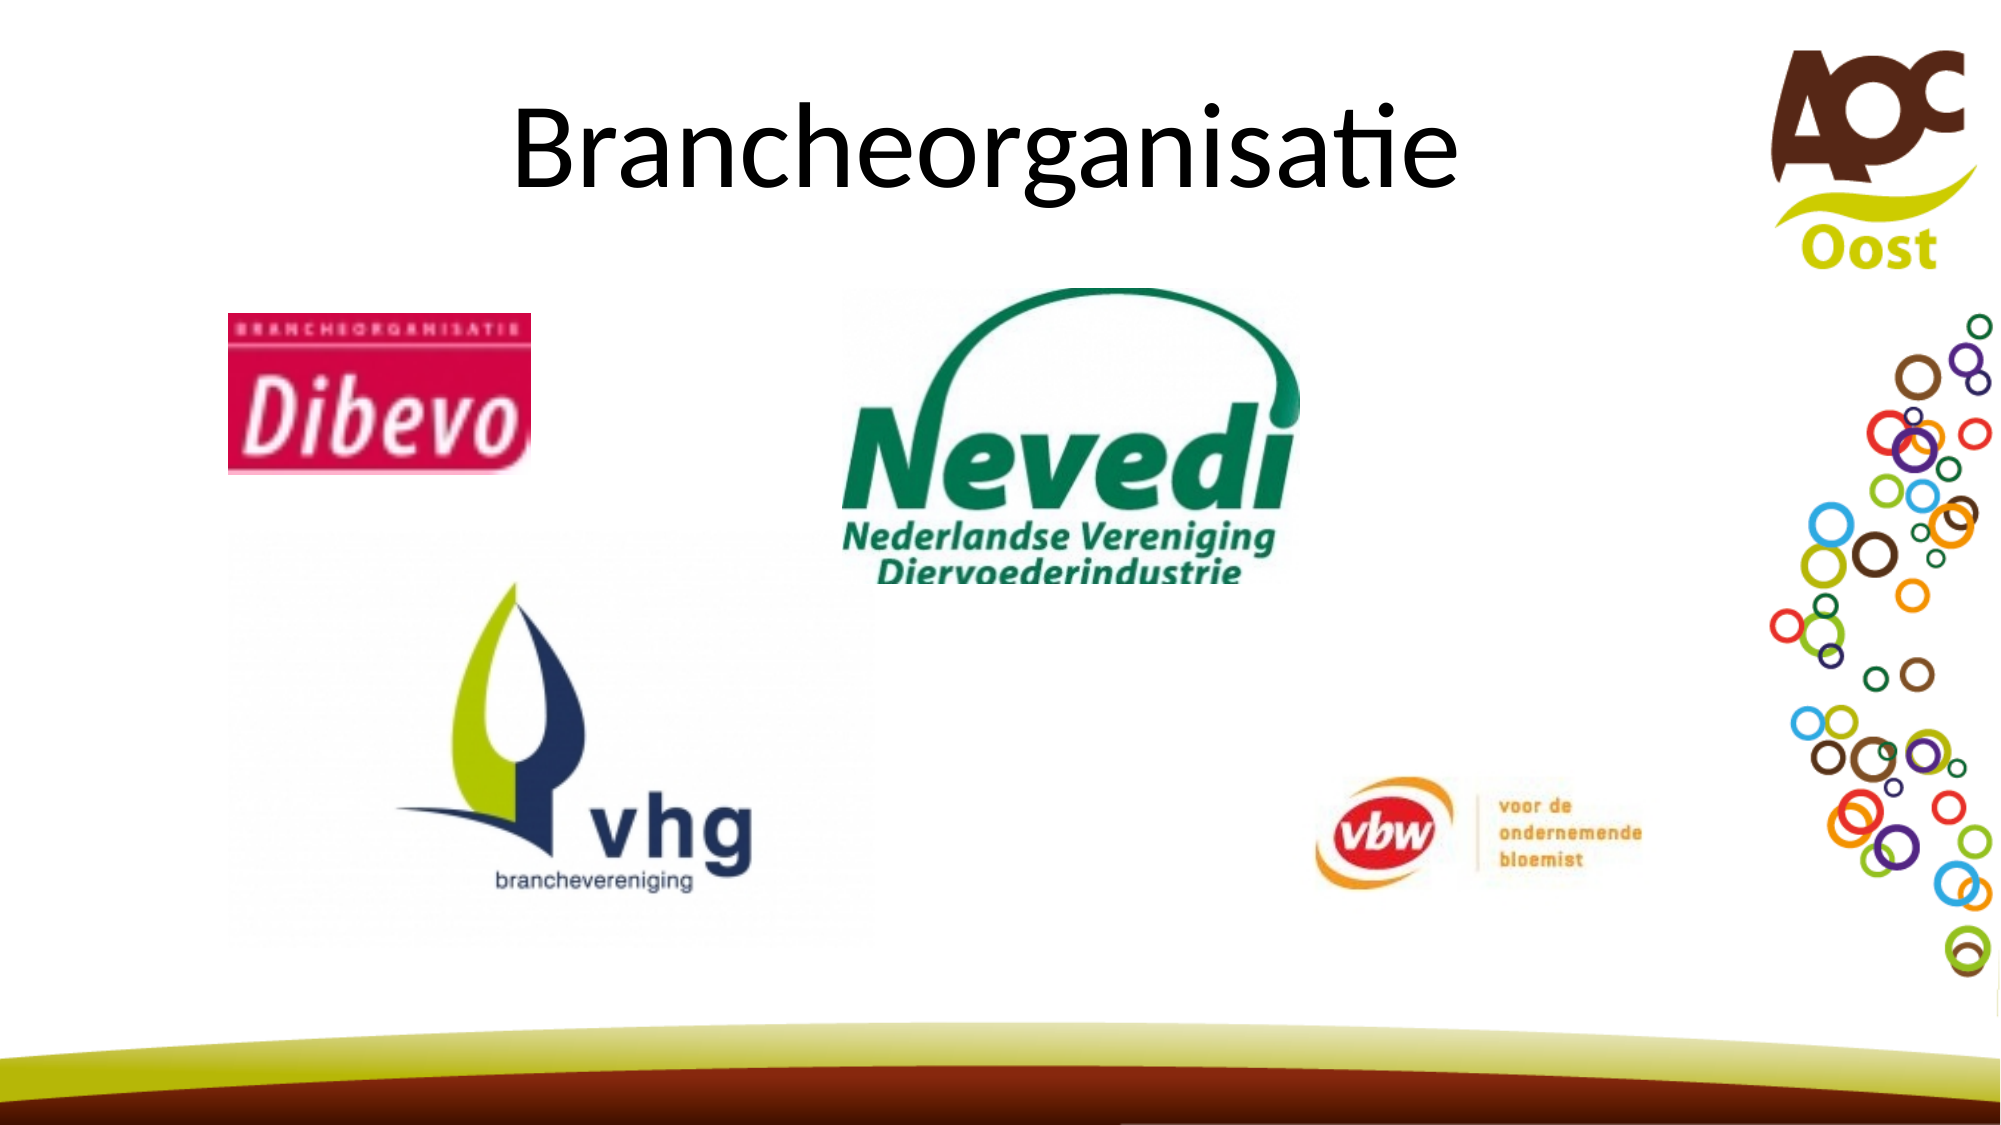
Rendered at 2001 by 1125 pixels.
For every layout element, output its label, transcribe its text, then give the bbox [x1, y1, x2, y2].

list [227, 313, 531, 475]
title Brancheorganisatie [99, 45, 1900, 233]
picture [0, 0, 2001, 1125]
